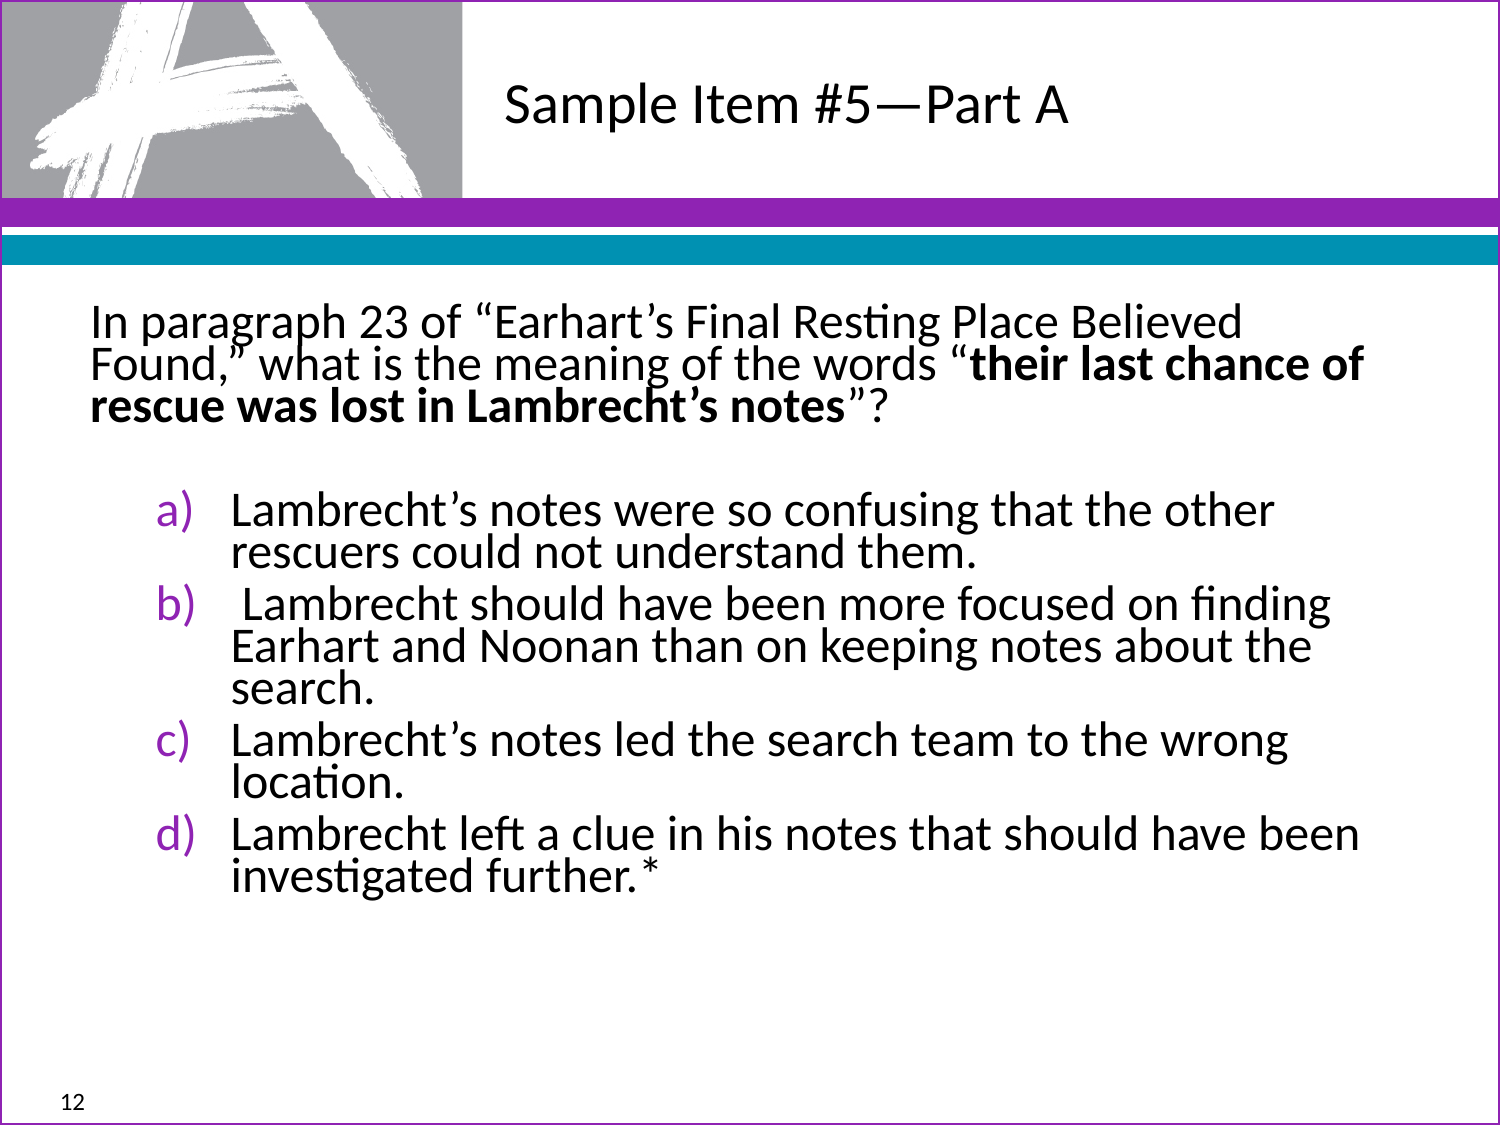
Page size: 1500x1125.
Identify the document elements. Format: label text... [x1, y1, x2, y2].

picture [2, 2, 462, 198]
slide_number 12 [0, 1077, 100, 1125]
list In paragraph 23 of “Earhart’s Final Resting Place Believed Found,” what is the meaning of the words “their last chance of rescue was lost in Lambrecht’s notes”? Lambrecht’s notes were so confusing that the other rescuers could not understand them. Lambrecht should have been more focused on finding Earhart and Noonan than on keeping notes about the search. Lambrecht’s notes led the search team to the wrong location. Lambrecht left a clue in his notes that should have been investigated further.* [75, 262, 1425, 1075]
title Sample Item #5—Part A [462, 0, 1500, 200]
